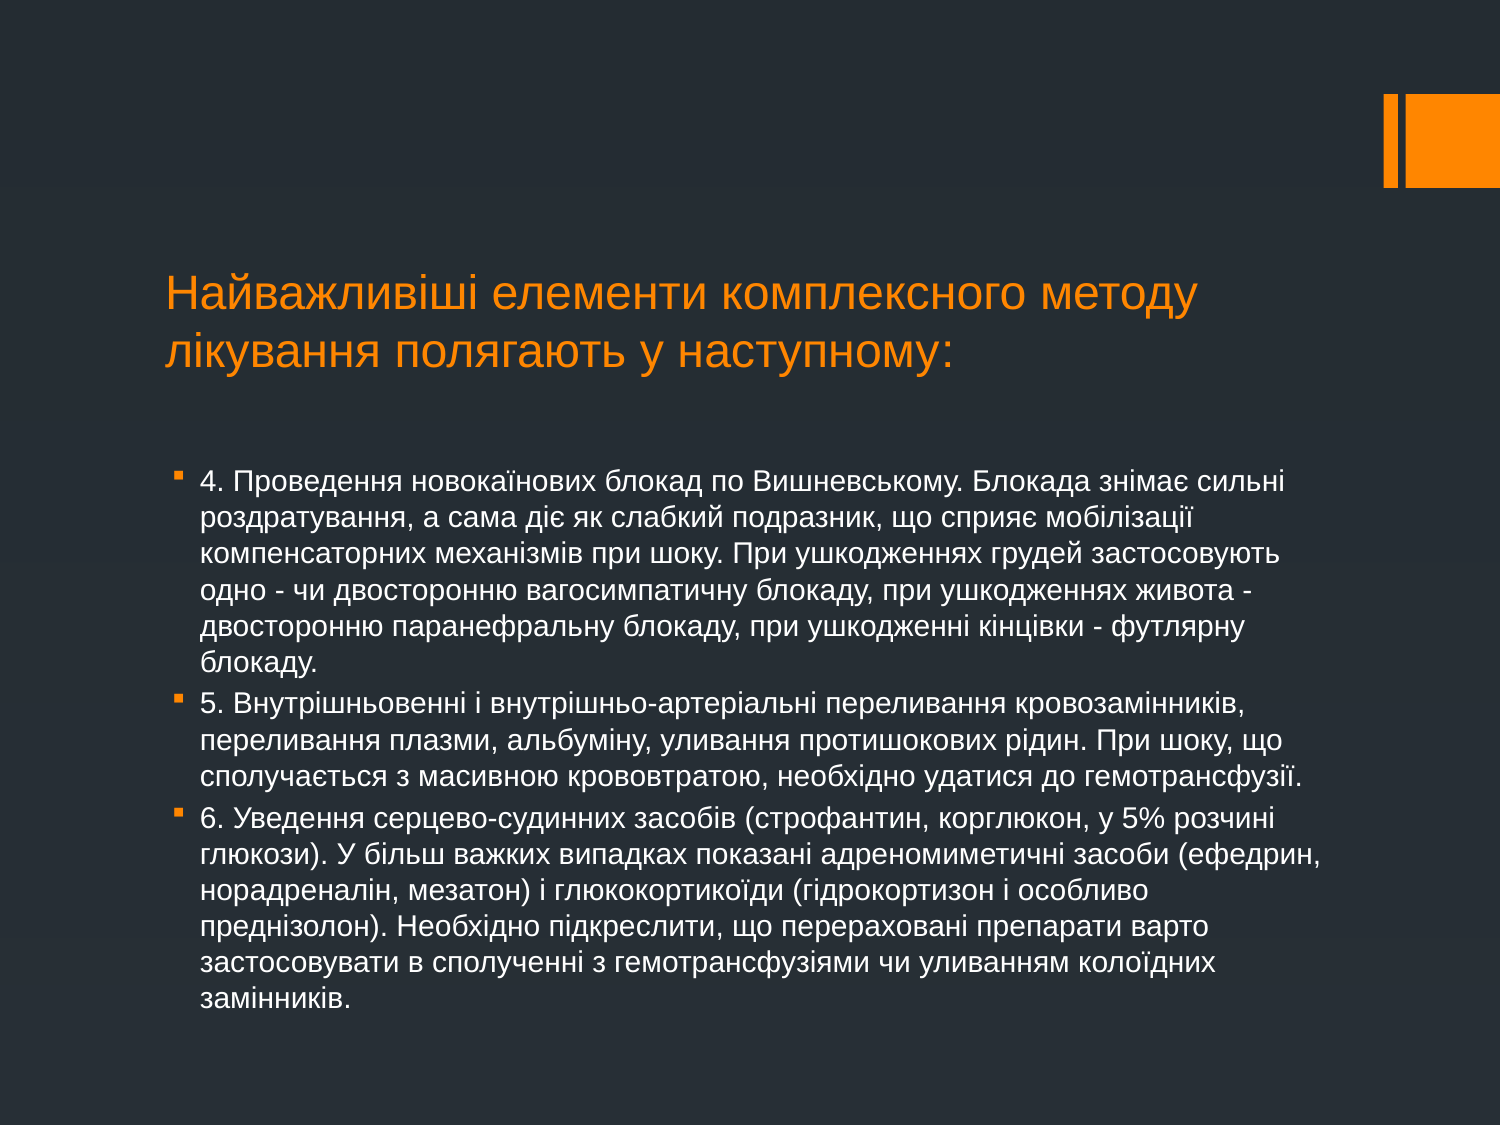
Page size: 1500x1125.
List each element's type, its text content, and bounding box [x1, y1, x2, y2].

title Найважливіші елементи комплексного методу лікування полягають у наступному: [150, 253, 1350, 443]
list 4. Проведення новокаїнових блокад по Вишневському. Блокада знімає сильні роздратування, а сама діє як слабкий подразник, що сприяє мобілізації компенсаторних механізмів при шоку. При ушкодженнях грудей застосовують одно - чи двосторонню вагосимпатичну блокаду, при ушкодженнях живота - двосторонню паранефральну блокаду, при ушкодженні кінцівки - футлярну блокаду. 5. Внутрішньовенні і внутрішньо-артеріальні переливання кровозамінників, переливання плазми, альбуміну, уливання протишокових рідин. При шоку, що сполучається з масивною крововтратою, необхідно удатися до гемотрансфузії. 6. Уведення серцево-судинних засобів (строфантин, корглюкон, у 5% розчині глюкози). У більш важких випадках показані адреномиметичні засоби (ефедрин, норадреналін, мезатон) і глюкокортикоїди (гідрокортизон і особливо преднізолон). Необхідно підкреслити, що перераховані препарати варто застосовувати в сполученні з гемотрансфузіями чи уливанням колоїдних замінників. [150, 454, 1350, 1035]
